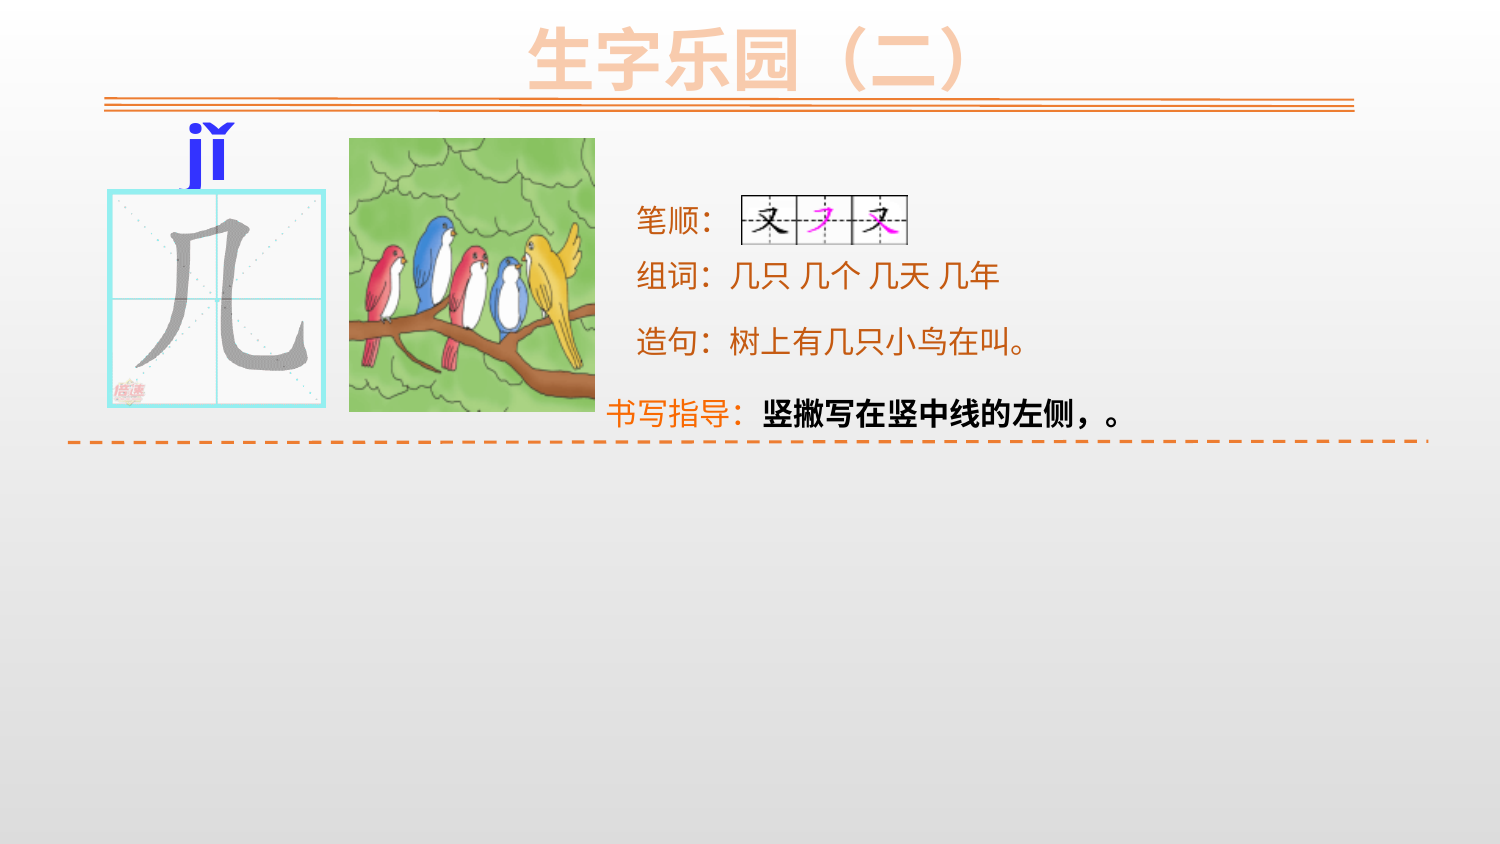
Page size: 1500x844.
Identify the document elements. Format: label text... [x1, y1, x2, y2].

picture [349, 138, 595, 412]
text_box 生字乐园（二） [514, 11, 1019, 98]
picture [106, 189, 326, 408]
text_box jǐ [172, 111, 242, 189]
text_box 造句：树上有几只小鸟在叫。 [624, 316, 1196, 366]
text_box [104, 98, 1355, 111]
picture [741, 195, 908, 245]
text_box 笔顺： [625, 195, 741, 245]
text_box 组词：几只 几个 几天 几年 [624, 250, 1169, 300]
text_box 书写指导：竖撇写在竖中线的左侧，。 [594, 388, 1446, 437]
